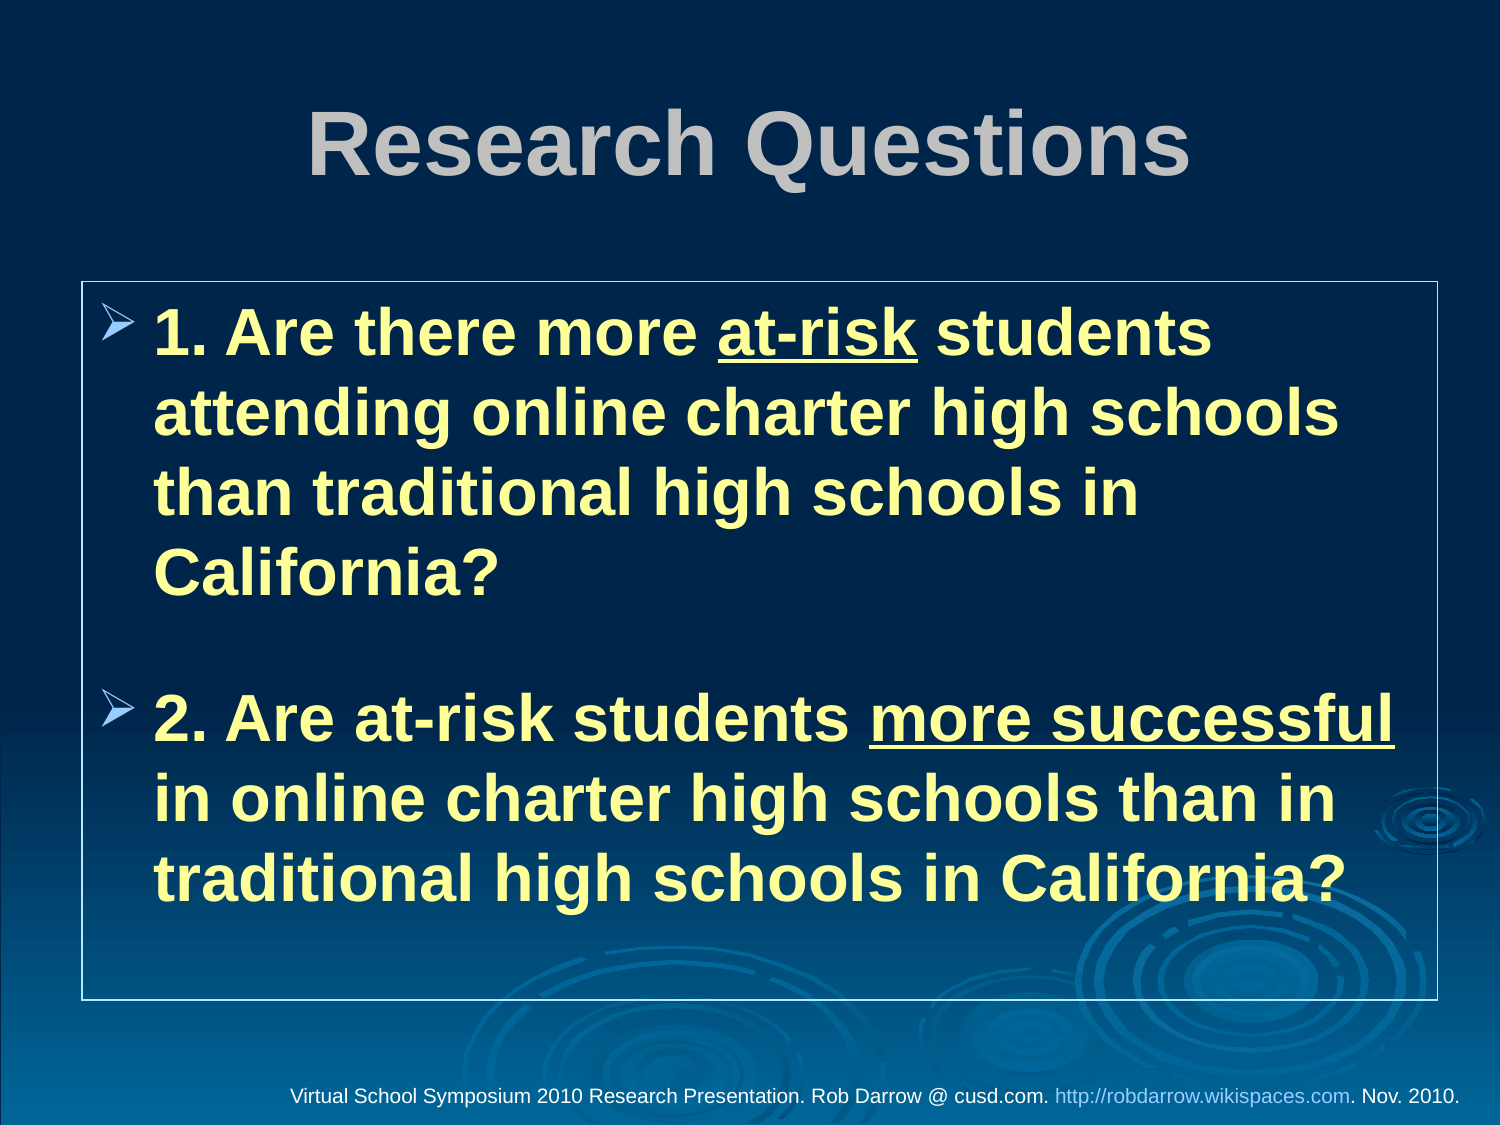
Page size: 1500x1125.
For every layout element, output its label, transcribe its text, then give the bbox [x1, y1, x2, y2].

title Research Questions [74, 45, 1426, 233]
list 1. Are there more at-risk students attending online charter high schools than traditional high schools in California? 2. Are at-risk students more successful in online charter high schools than in traditional high schools in California? [81, 281, 1438, 1001]
